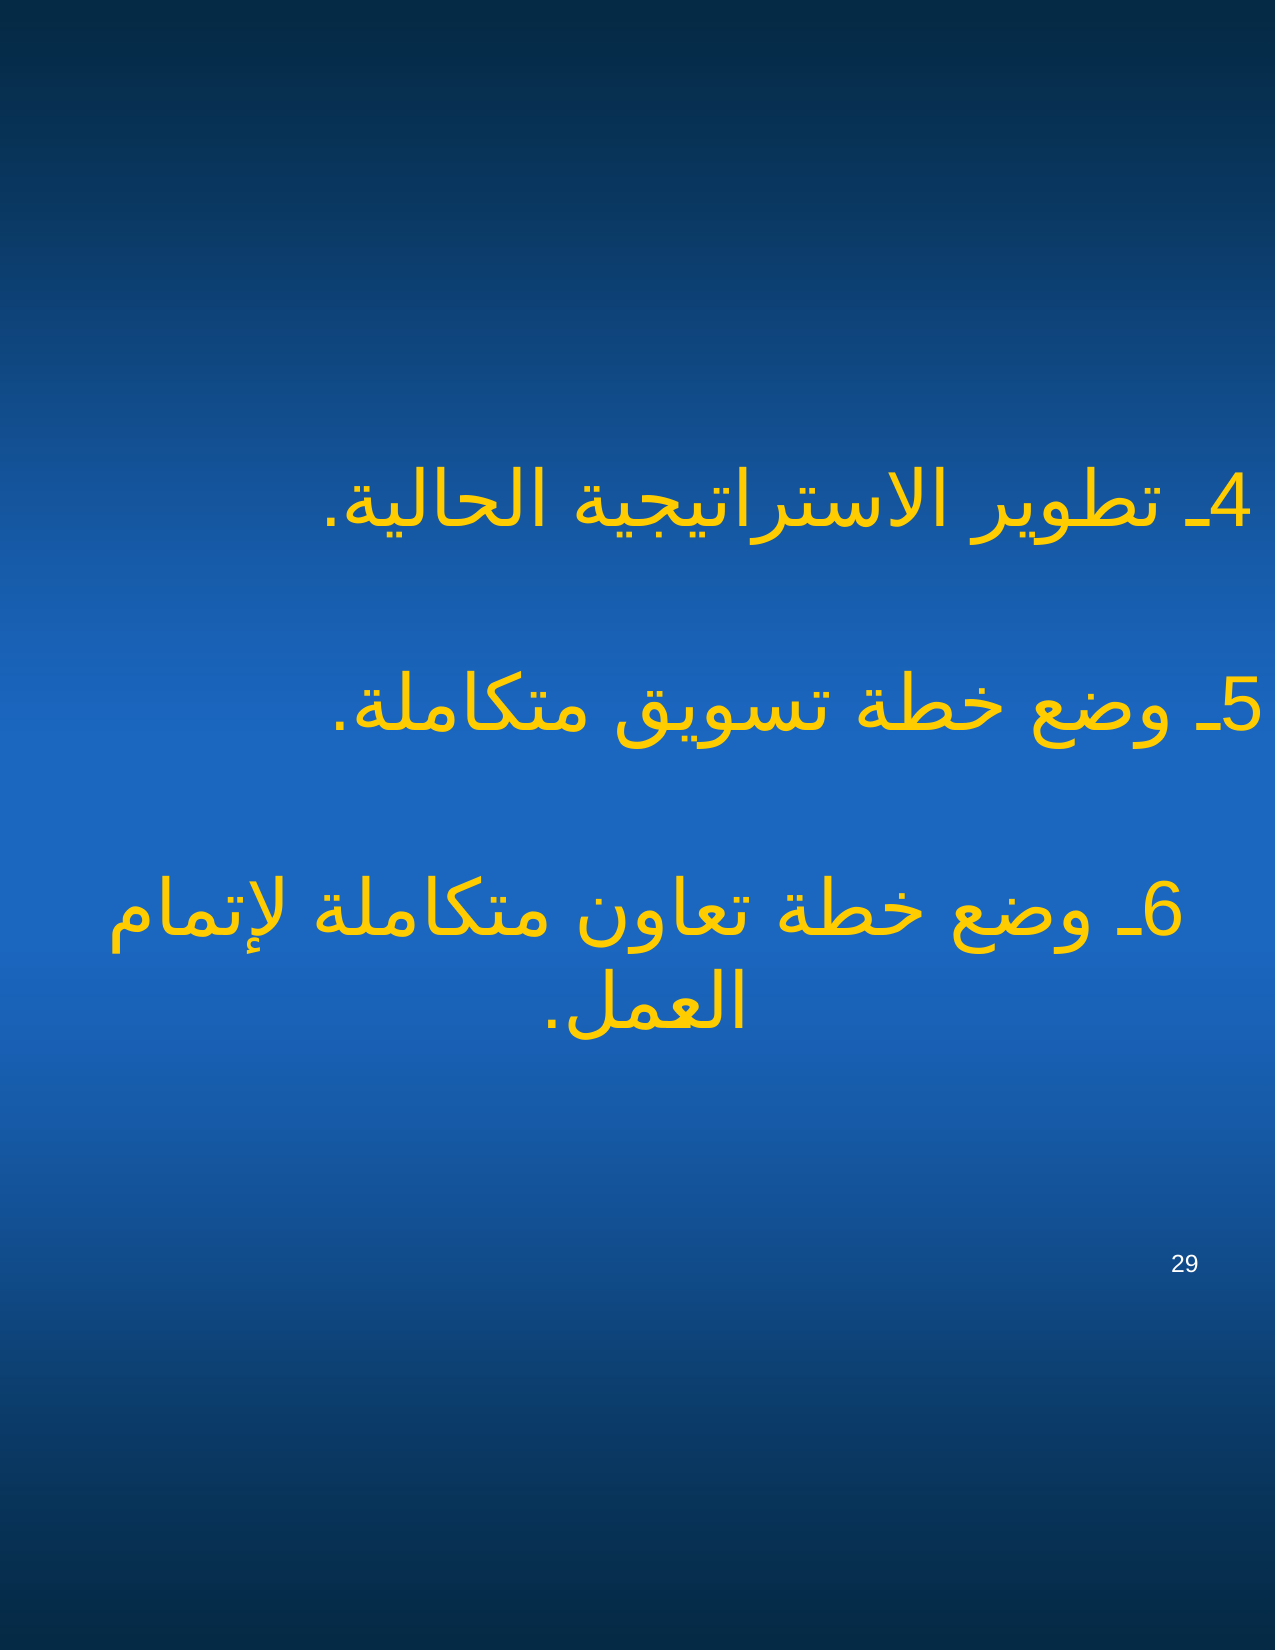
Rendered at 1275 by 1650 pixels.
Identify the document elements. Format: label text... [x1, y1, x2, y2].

text_box 6ـ وضع خطة تعاون متكاملة لإتمام العمل. [72, 855, 1220, 1047]
text_box 29 [913, 1217, 1212, 1284]
text_box 4ـ تطوير الاستراتيجية الحالية. [212, 399, 1275, 592]
text_box 5ـ وضع خطة تسويق متكاملة. [222, 603, 1275, 795]
picture [0, 0, 1275, 1650]
